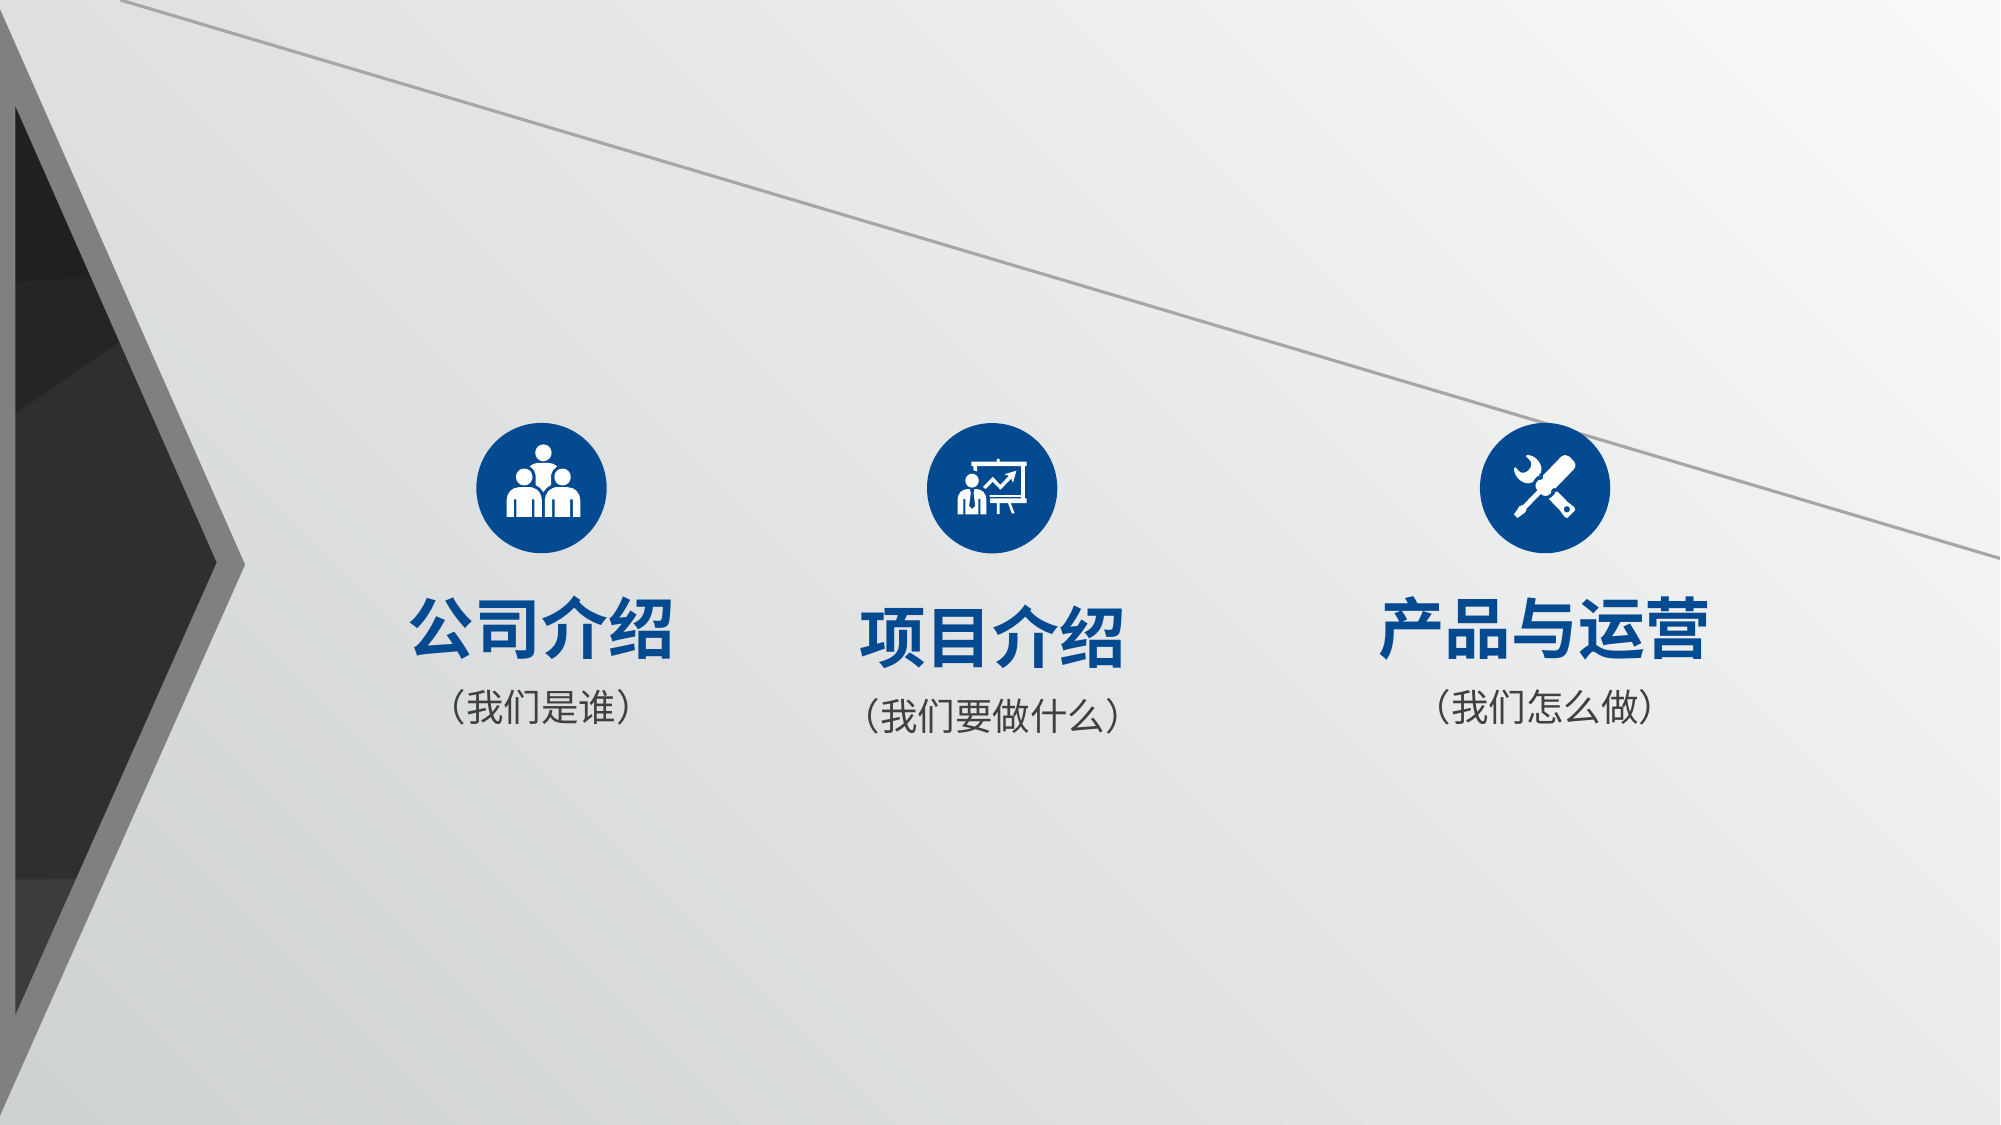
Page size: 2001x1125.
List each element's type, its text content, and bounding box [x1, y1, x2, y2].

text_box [476, 422, 607, 554]
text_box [0, 0, 245, 1125]
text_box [1479, 422, 1611, 554]
text_box 公司介绍 （我们是谁） [343, 579, 740, 737]
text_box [245, 558, 2000, 565]
text_box 项目介绍 （我们要做什么） [794, 588, 1191, 746]
text_box 产品与运营 （我们怎么做） [1346, 579, 1744, 737]
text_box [926, 423, 1058, 554]
